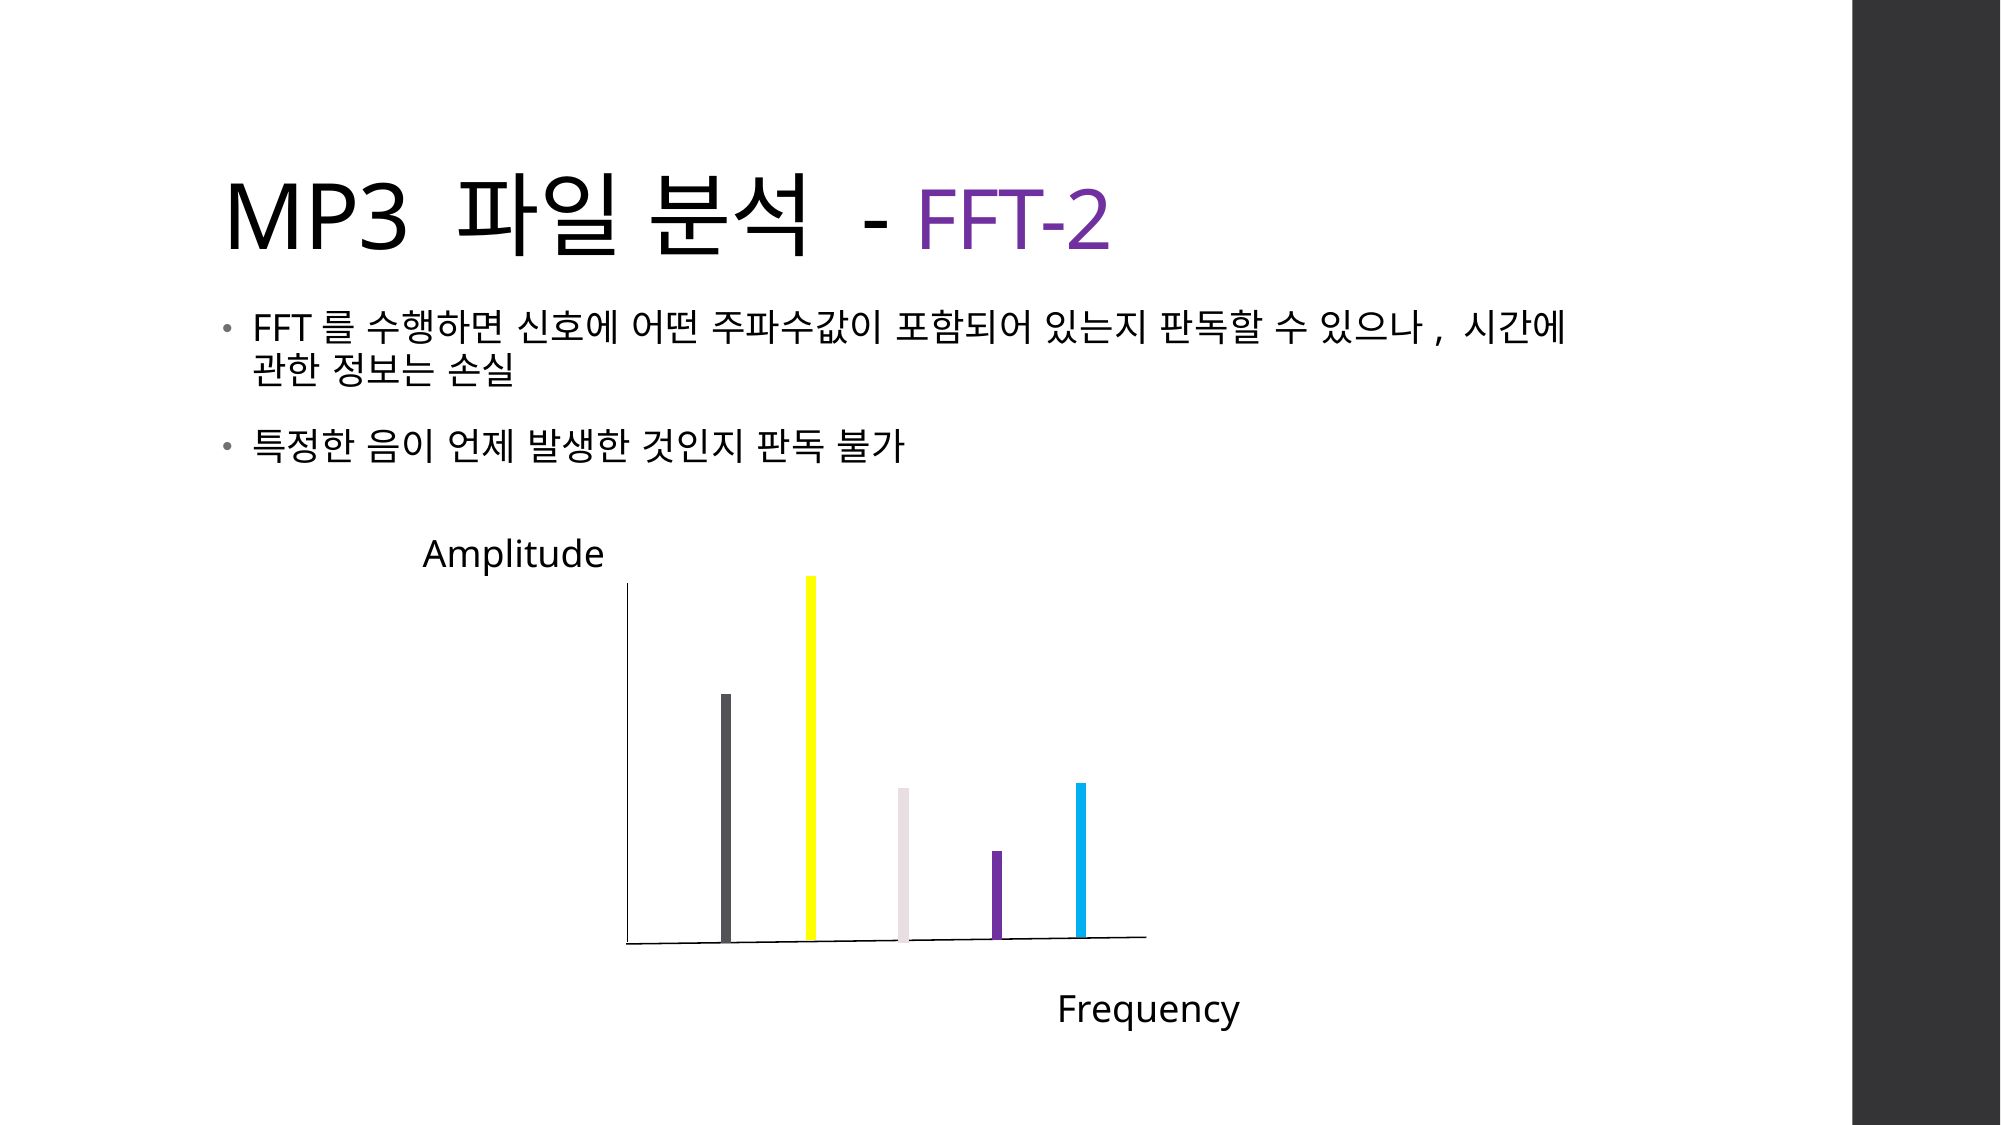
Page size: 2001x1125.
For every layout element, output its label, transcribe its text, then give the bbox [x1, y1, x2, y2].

title MP3 파일 분석 - FFT-2 [206, 60, 1797, 278]
list FFT를 수행하면 신호에 어떤 주파수값이 포함되어 있는지 판독할 수 있으나, 시간에 관한 정보는 손실 특정한 음이 언제 발생한 것인지 판독 불가 [206, 299, 1617, 1014]
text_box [407, 522, 1302, 1038]
